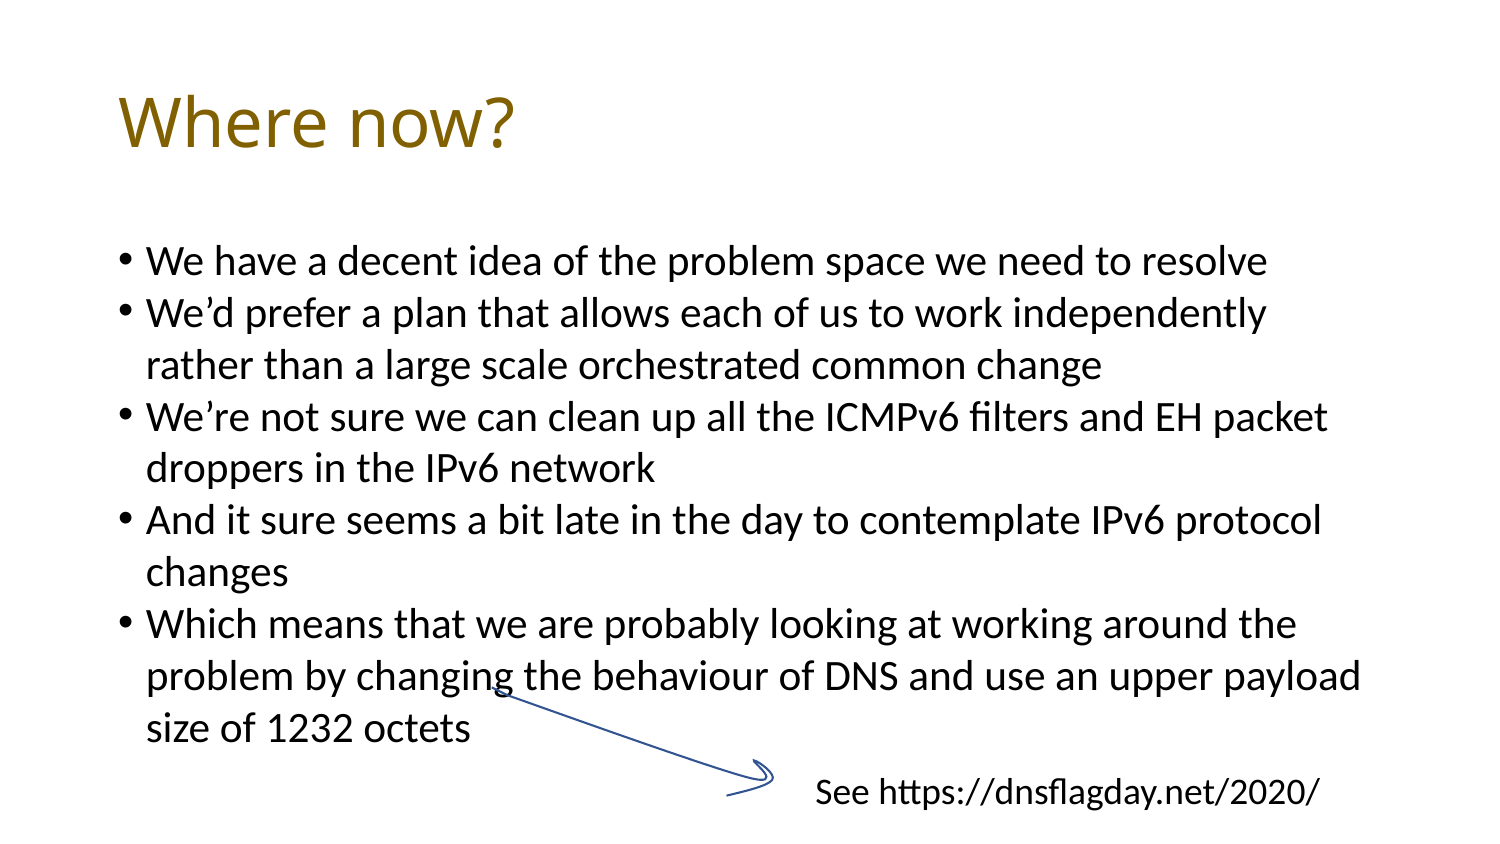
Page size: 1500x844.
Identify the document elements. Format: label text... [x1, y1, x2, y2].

text_box See https://dnsflagday.net/2020/ [800, 759, 1336, 820]
text_box [491, 686, 774, 797]
title Where now? [103, 43, 1397, 207]
list We have a decent idea of the problem space we need to resolve We’d prefer a plan that allows each of us to work independently rather than a large scale orchestrated common change We’re not sure we can clean up all the ICMPv6 filters and EH packet droppers in the IPv6 network And it sure seems a bit late in the day to contemplate IPv6 protocol changes Which means that we are probably looking at working around the problem by changing the behaviour of DNS and use an upper payload size of 1232 octets [103, 224, 1397, 760]
